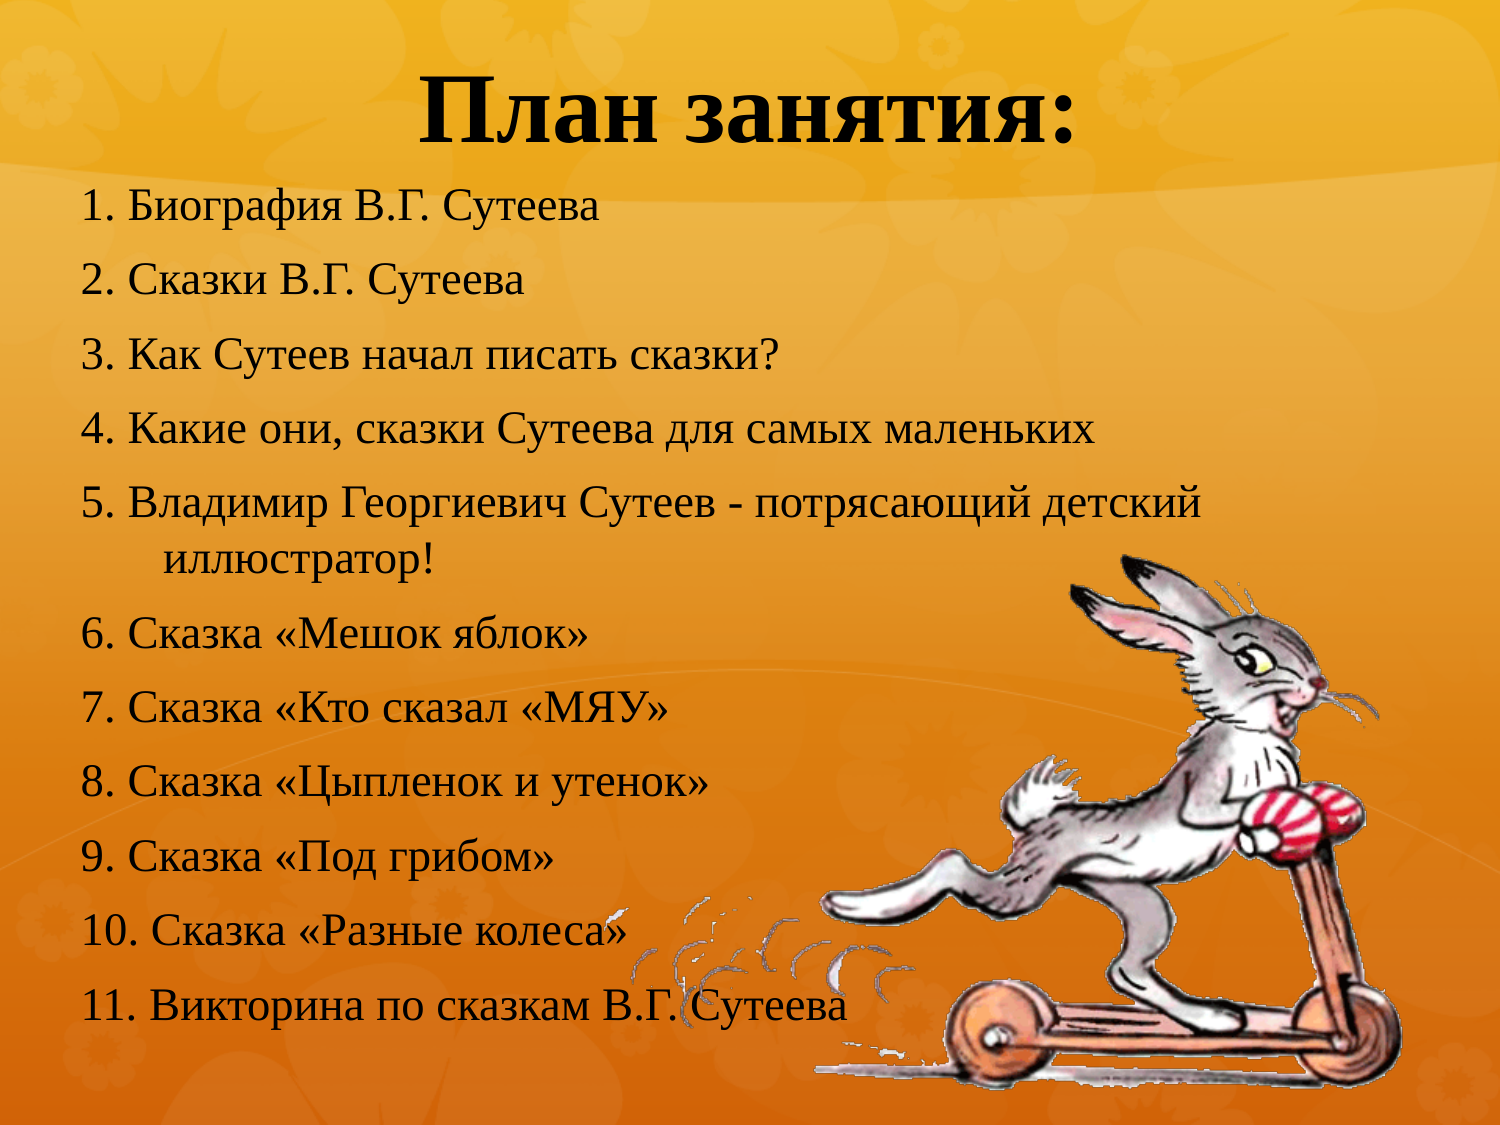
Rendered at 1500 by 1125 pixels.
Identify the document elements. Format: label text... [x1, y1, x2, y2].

list 1. Биография В.Г. Сутеева 2. Сказки В.Г. Сутеева 3. Как Сутеев начал писать сказки? 4. Какие они, сказки Сутеева для самых маленьких 5. Владимир Георгиевич Сутеев - потрясающий детский иллюстратор! 6. Сказка «Мешок яблок» 7. Сказка «Кто сказал «МЯУ» 8. Сказка «Цыпленок и утенок» 9. Сказка «Под грибом» 10. Сказка «Разные колеса» 11. Викторина по сказкам В.Г. Сутеева [65, 166, 1409, 1125]
picture [0, 0, 1500, 1125]
title План занятия: [127, 14, 1372, 166]
